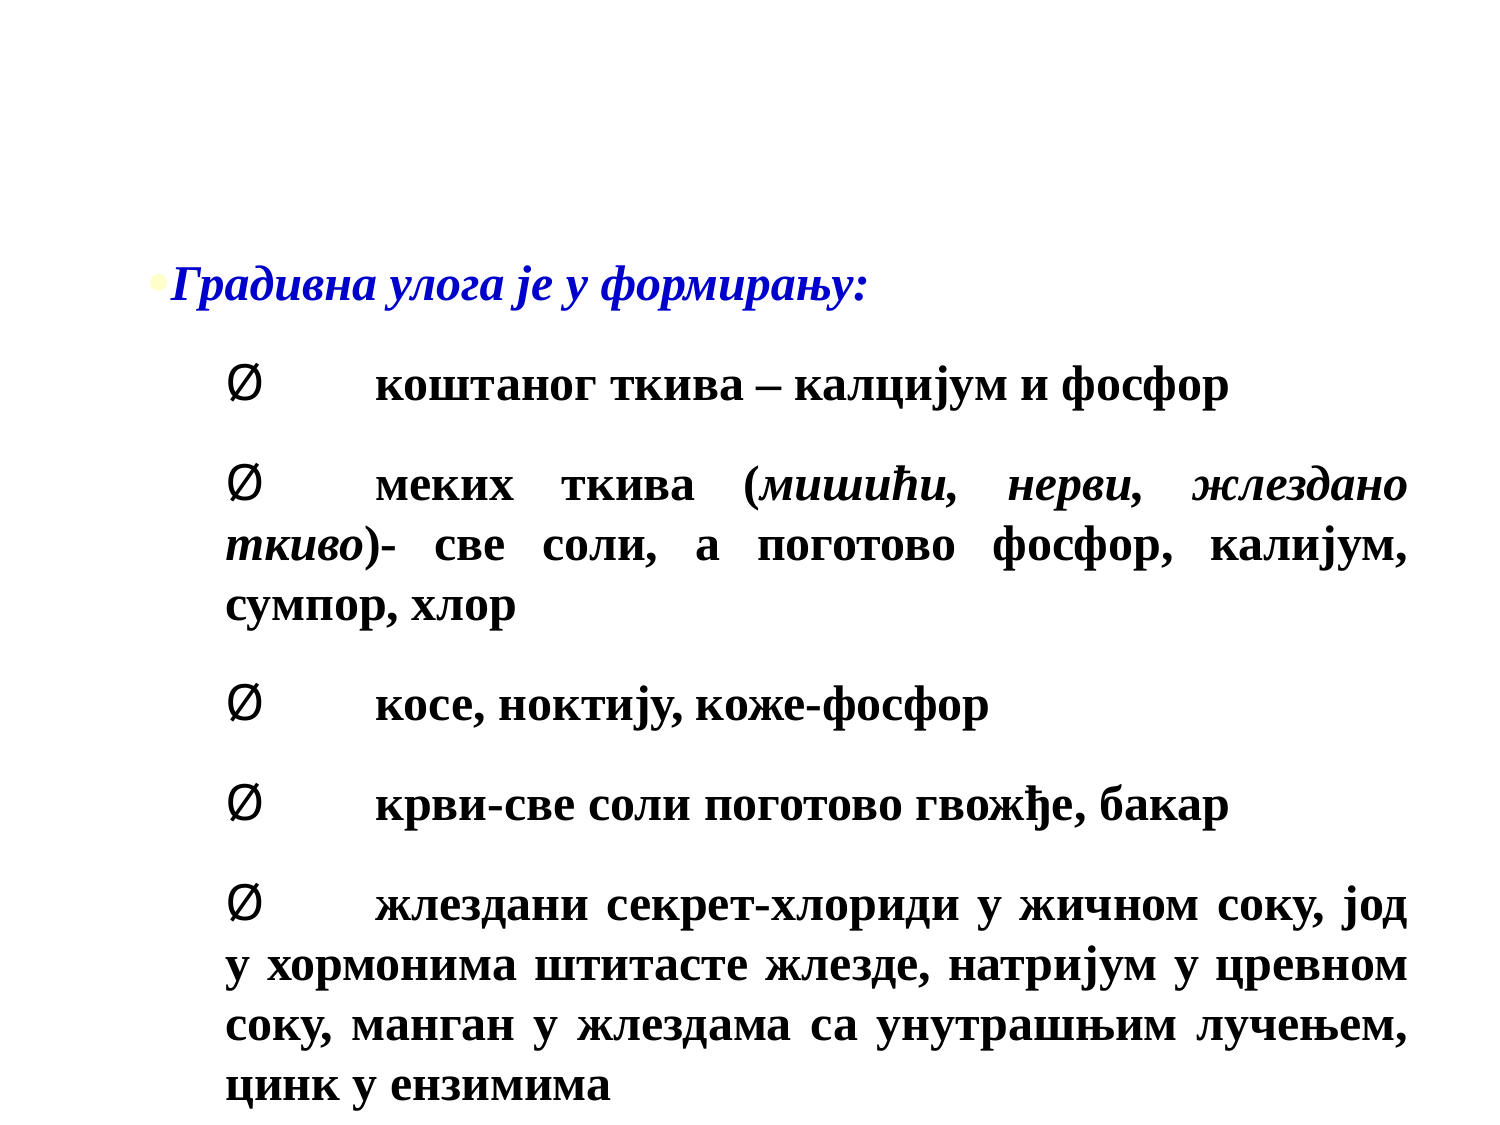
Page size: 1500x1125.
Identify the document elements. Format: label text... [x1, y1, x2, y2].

text_box ·Градивна улога је у формирању: Ø коштаног ткива – калцијум и фосфор Ø меких ткива (мишићи, нерви, жлездано ткиво)- све соли, а поготово фосфор, калијум, сумпор, хлор Ø косе, ноктију, коже-фосфор Ø крви-све соли поготово гвожђе, бакар Ø жлездани секрет-хлориди у жичном соку, јод у хормонима штитасте жлезде, натријум у цревном соку, манган у жлездама са унутрашњим лучењем, цинк у ензимима [135, 243, 1424, 1118]
